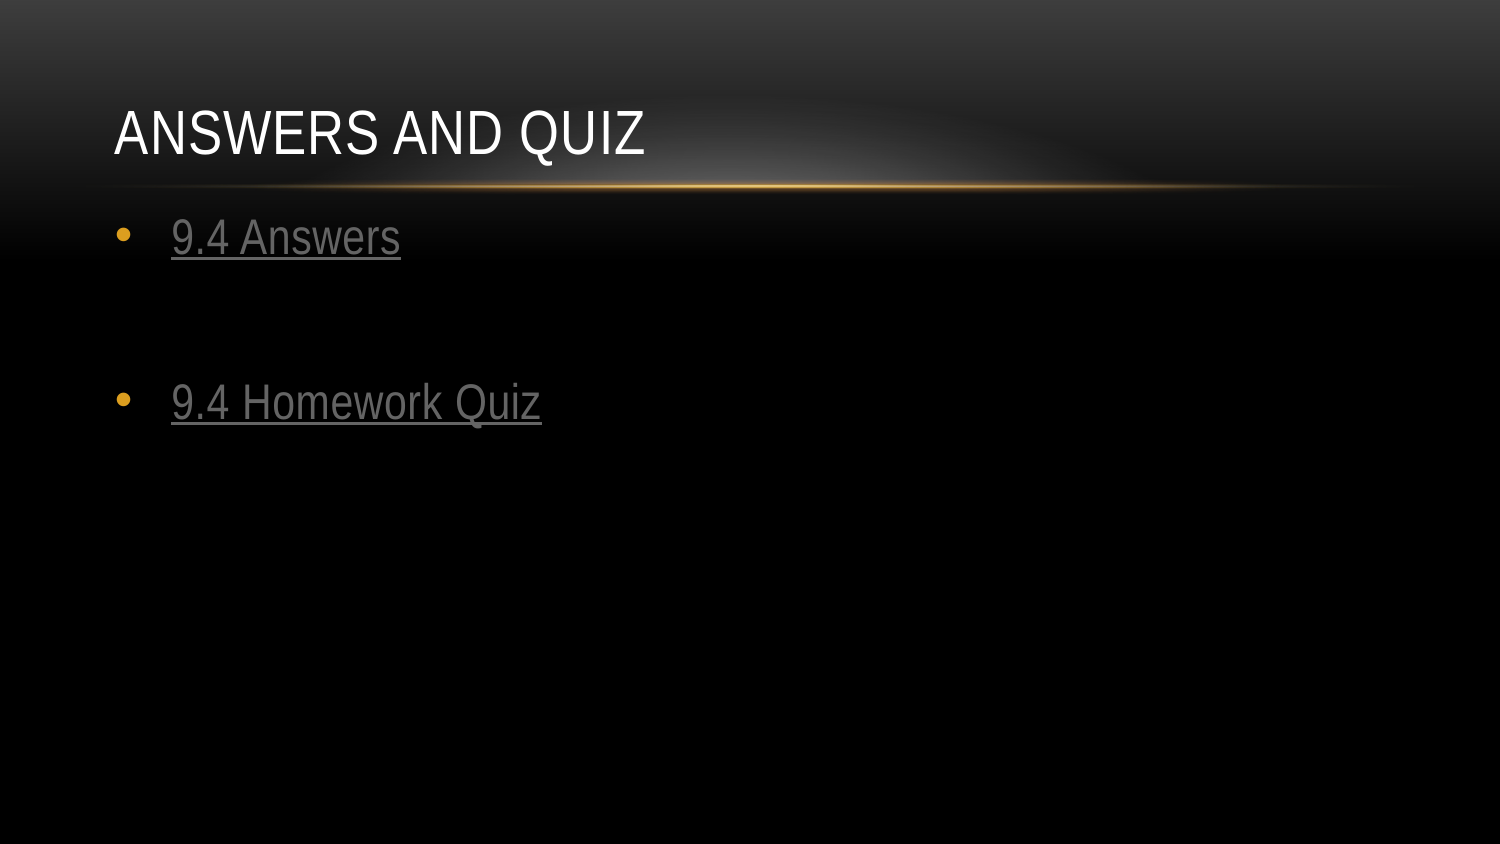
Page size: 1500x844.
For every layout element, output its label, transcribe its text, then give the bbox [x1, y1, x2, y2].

title Answers and Quiz [99, 33, 1400, 175]
list 9.4 Answers 9.4 Homework Quiz [99, 196, 1400, 779]
picture [0, 0, 1497, 300]
